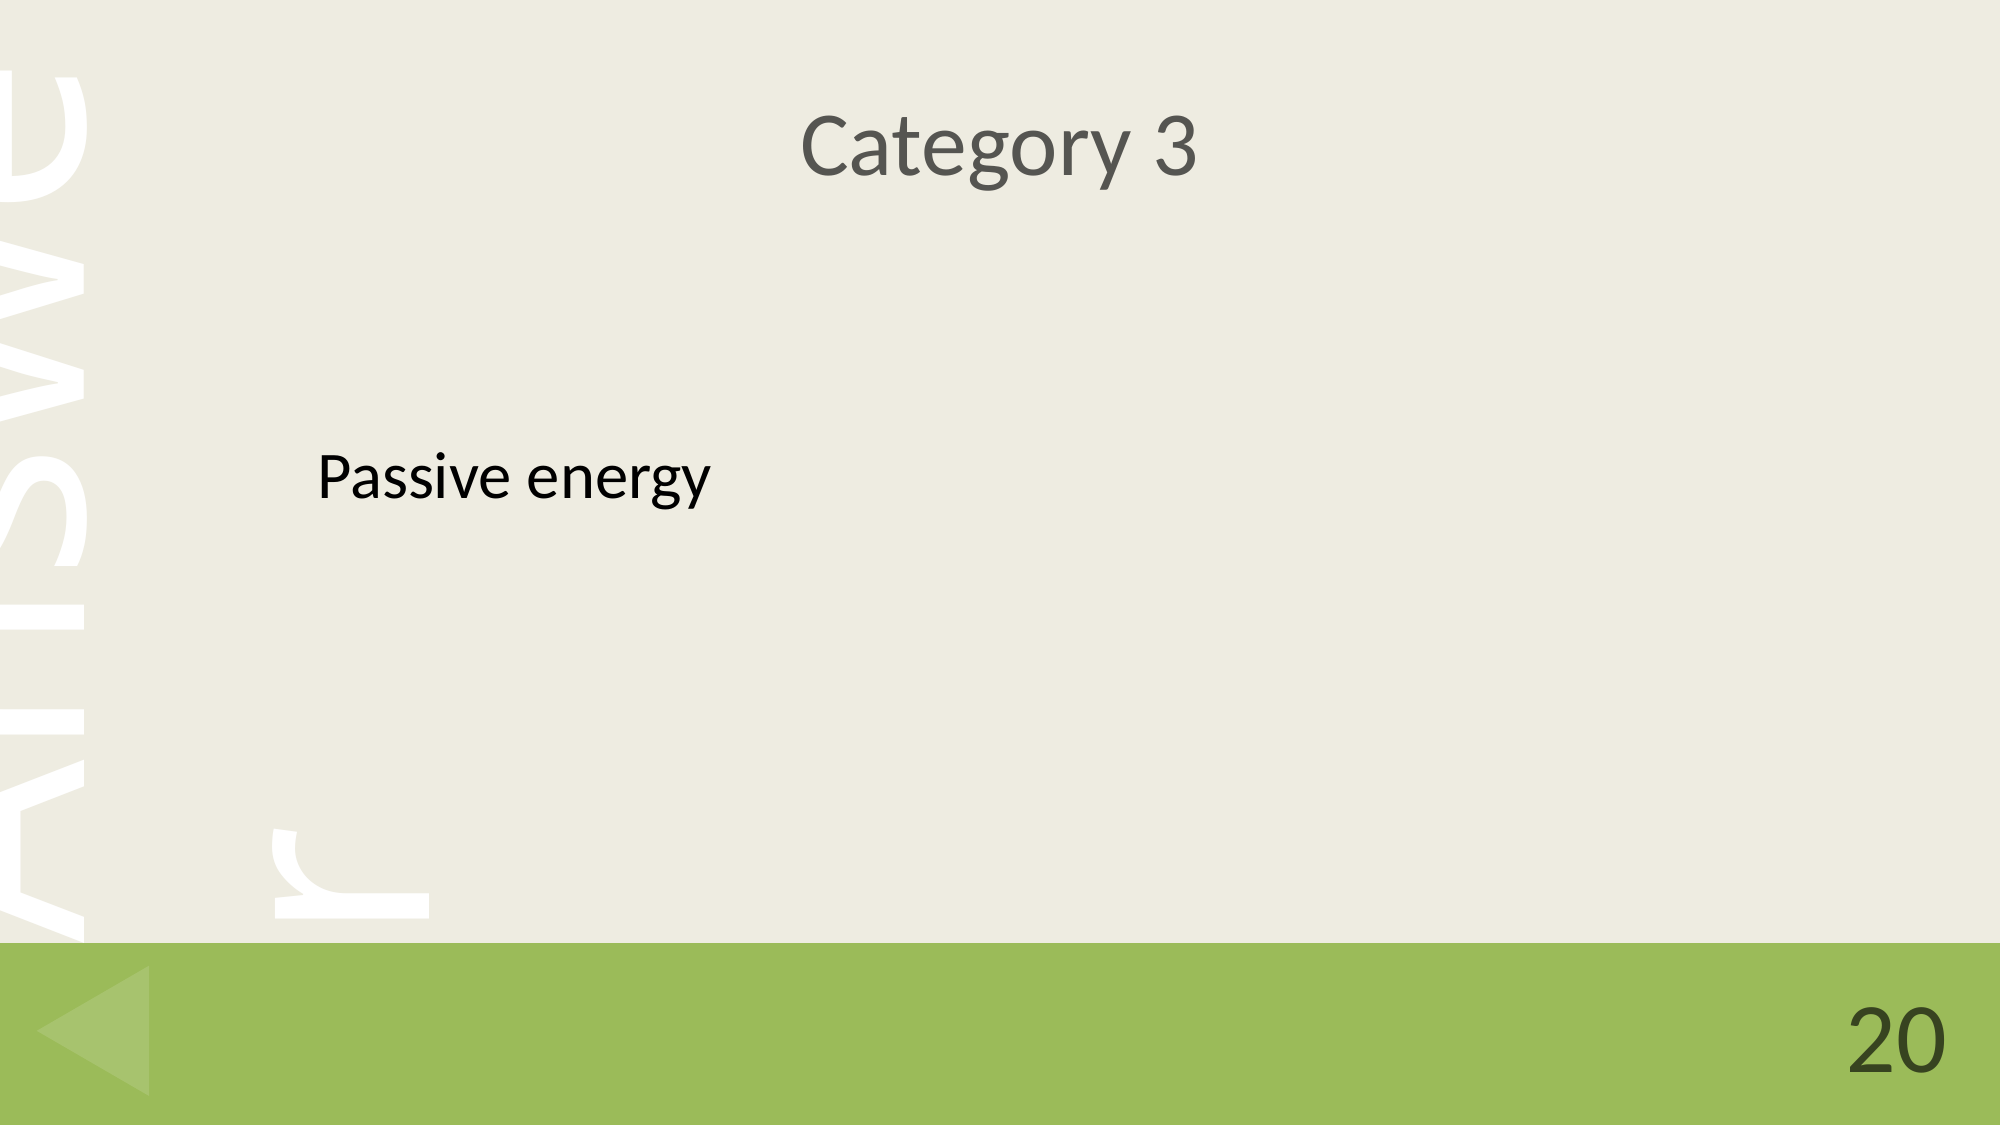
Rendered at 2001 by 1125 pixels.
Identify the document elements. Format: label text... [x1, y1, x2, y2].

title Category 3 [99, 45, 1900, 233]
list Passive energy [302, 307, 1760, 636]
list 20 [1494, 967, 1963, 1097]
